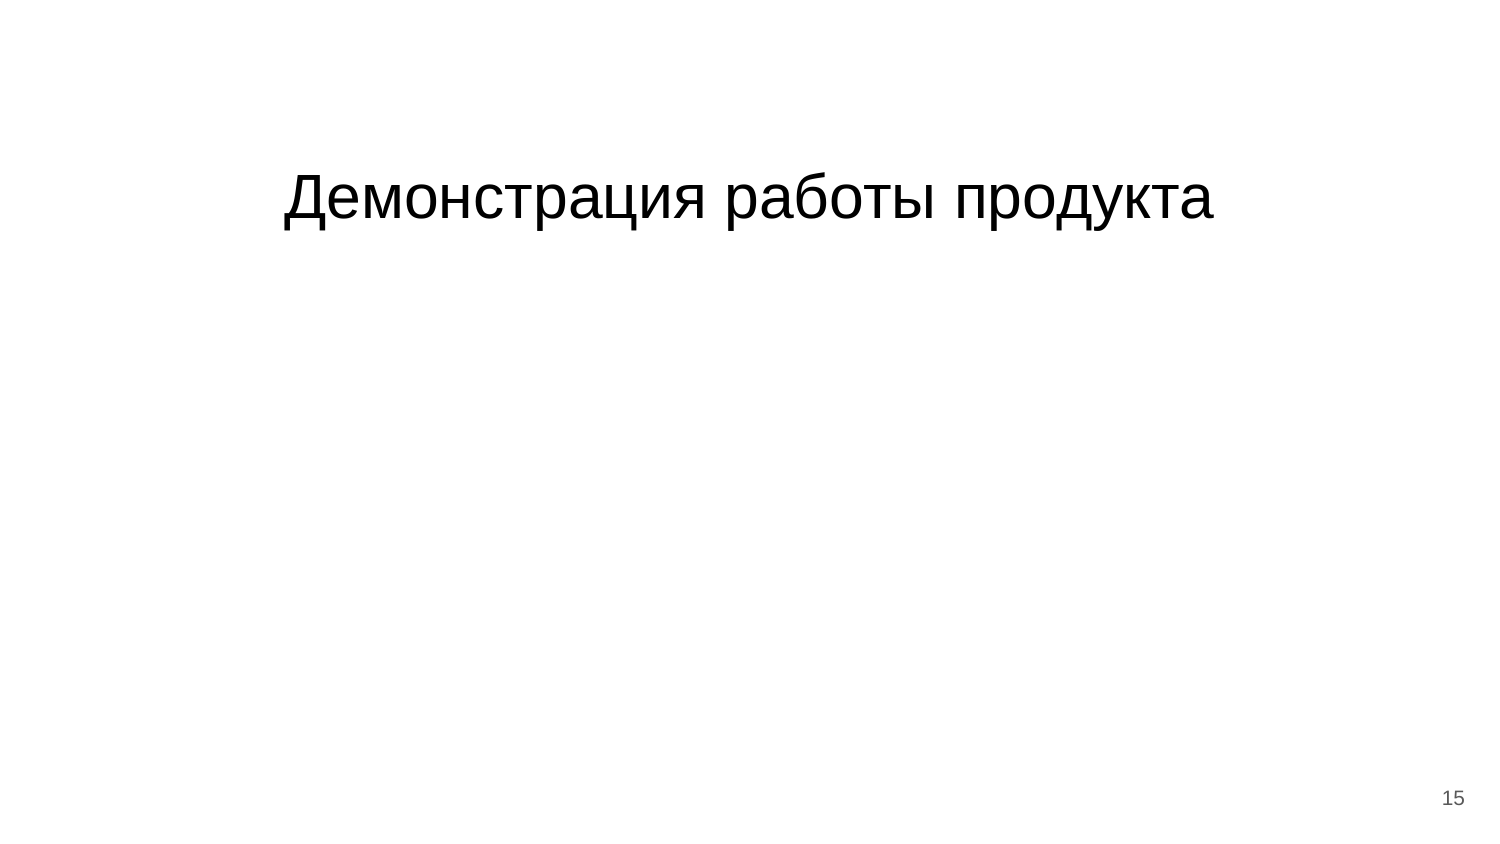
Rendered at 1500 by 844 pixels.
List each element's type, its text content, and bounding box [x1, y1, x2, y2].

list Демонстрация работы продукта [51, 130, 1449, 691]
slide_number ‹#› [1389, 764, 1480, 830]
